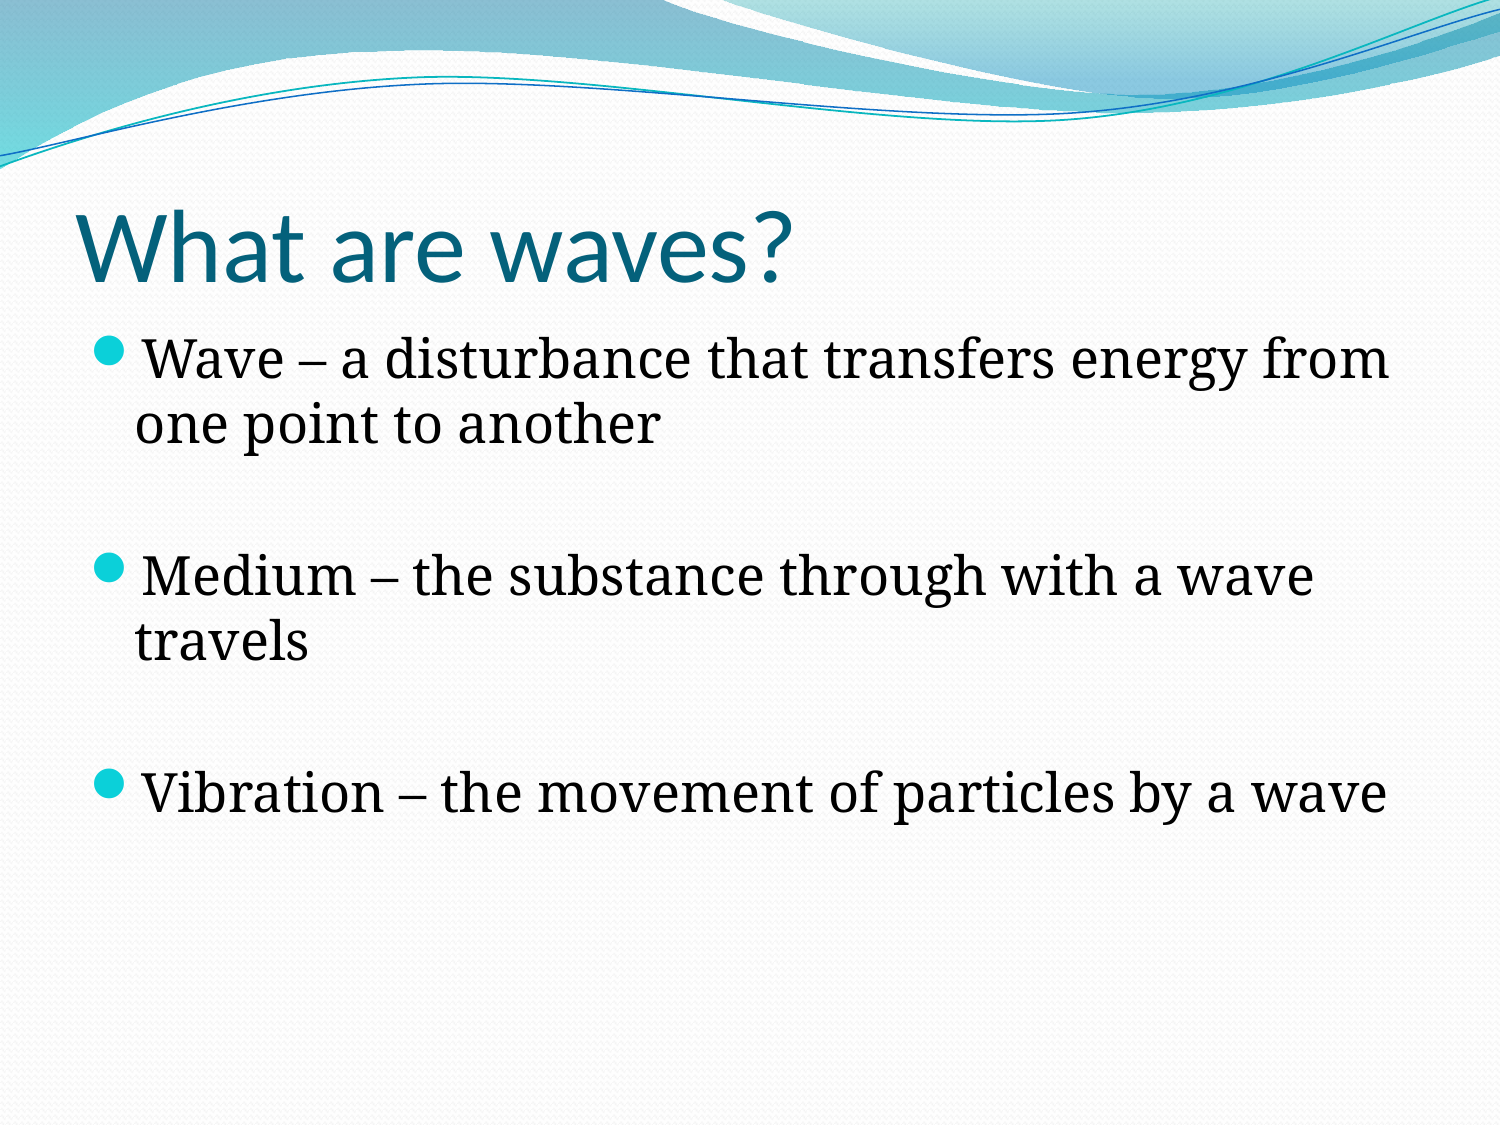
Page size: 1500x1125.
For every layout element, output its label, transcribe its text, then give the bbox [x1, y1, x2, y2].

title What are waves? [75, 115, 1425, 303]
list Wave – a disturbance that transfers energy from one point to another Medium – the substance through with a wave travels Vibration – the movement of particles by a wave [75, 317, 1425, 1038]
